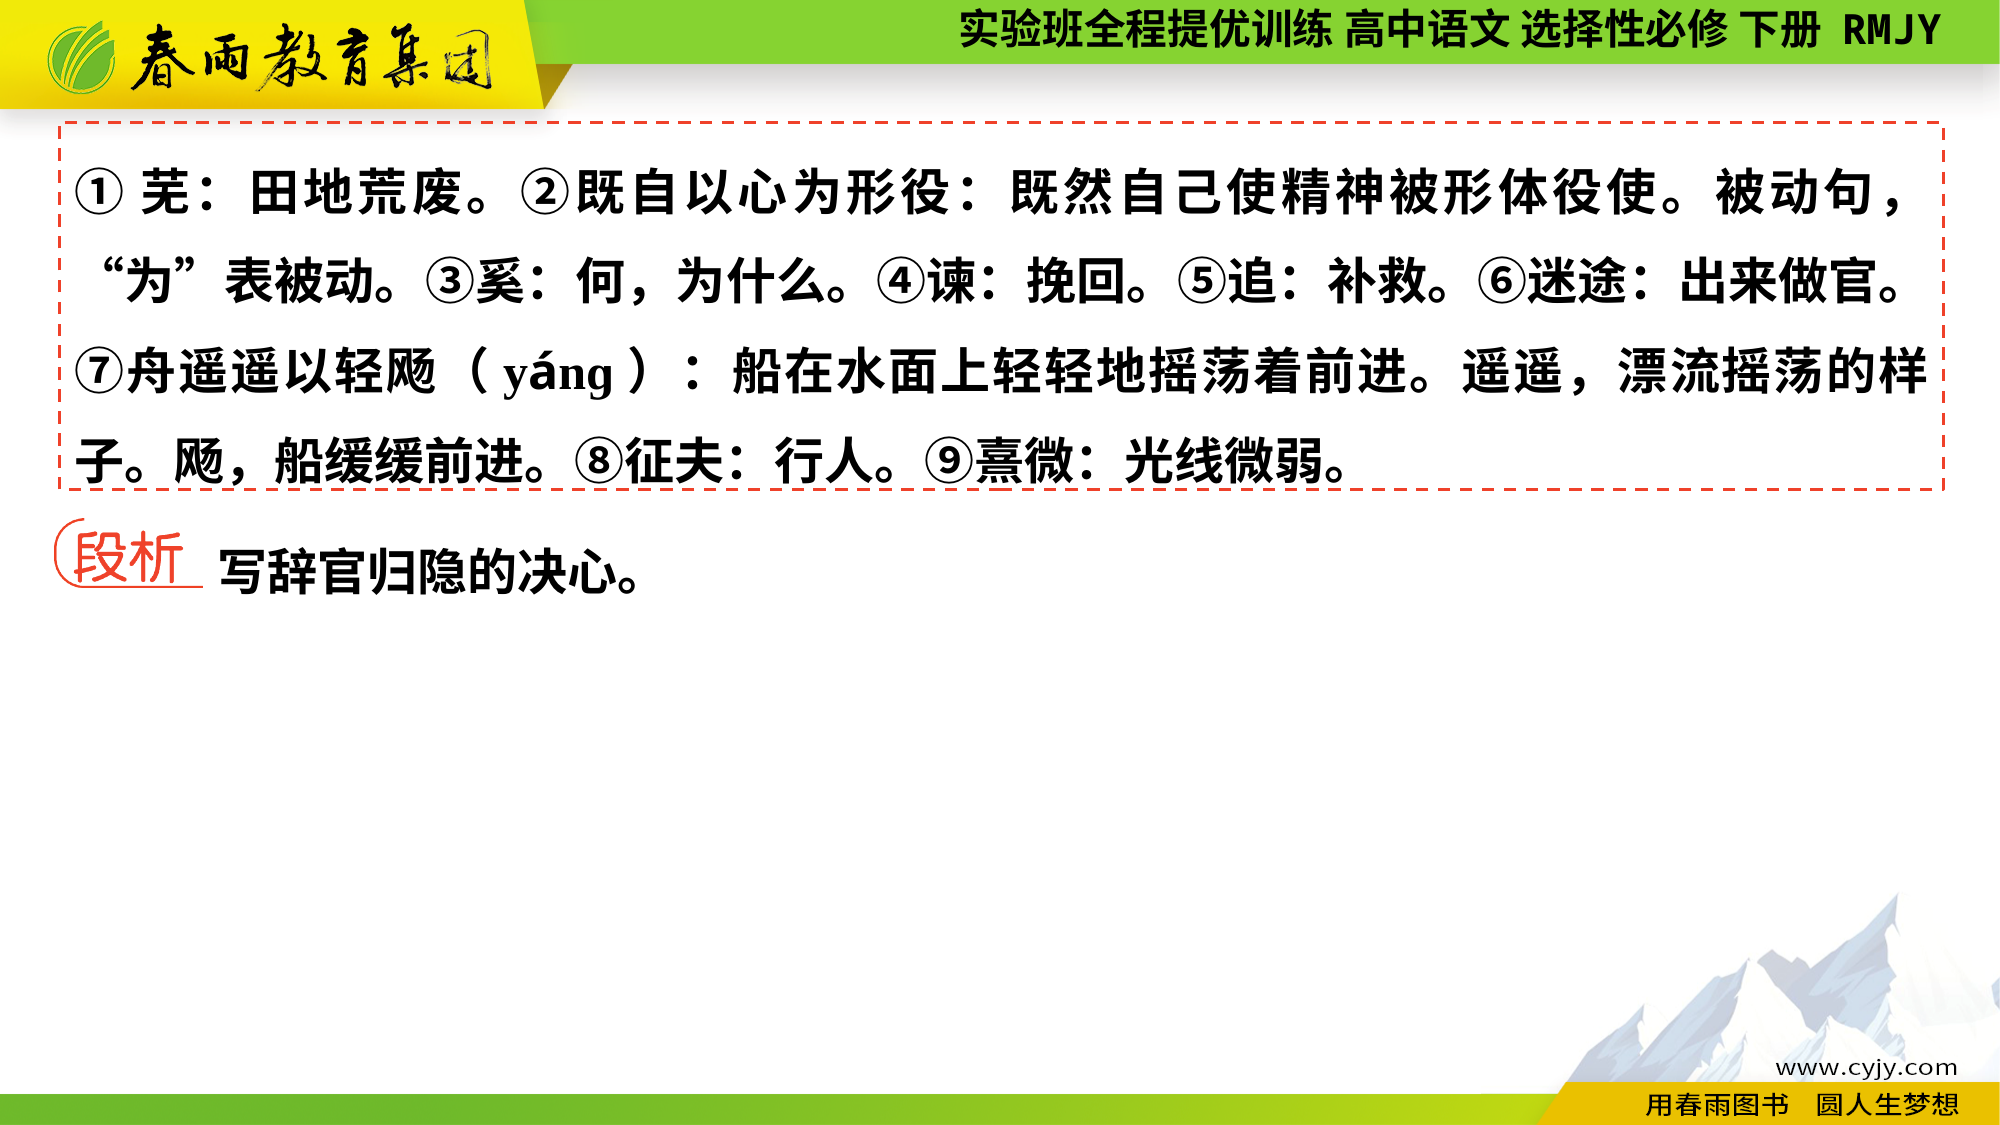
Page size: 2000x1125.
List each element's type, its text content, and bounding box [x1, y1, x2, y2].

text_box 写辞官归隐的决心。 [202, 503, 1944, 609]
list ①芜：田地荒废。②既自以心为形役：既然自己使精神被形体役使。被动句，“为”表被动。③奚：何，为什么。④谏：挽回。⑤追：补救。⑥迷途：出来做官。⑦舟遥遥以轻飏（yánɡ）：船在水面上轻轻地摇荡着前进。遥遥，漂流摇荡的样子。飏，船缓缓前进。⑧征夫：行人。⑨熹微：光线微弱。 [59, 122, 1944, 490]
picture [0, 0, 2000, 1125]
